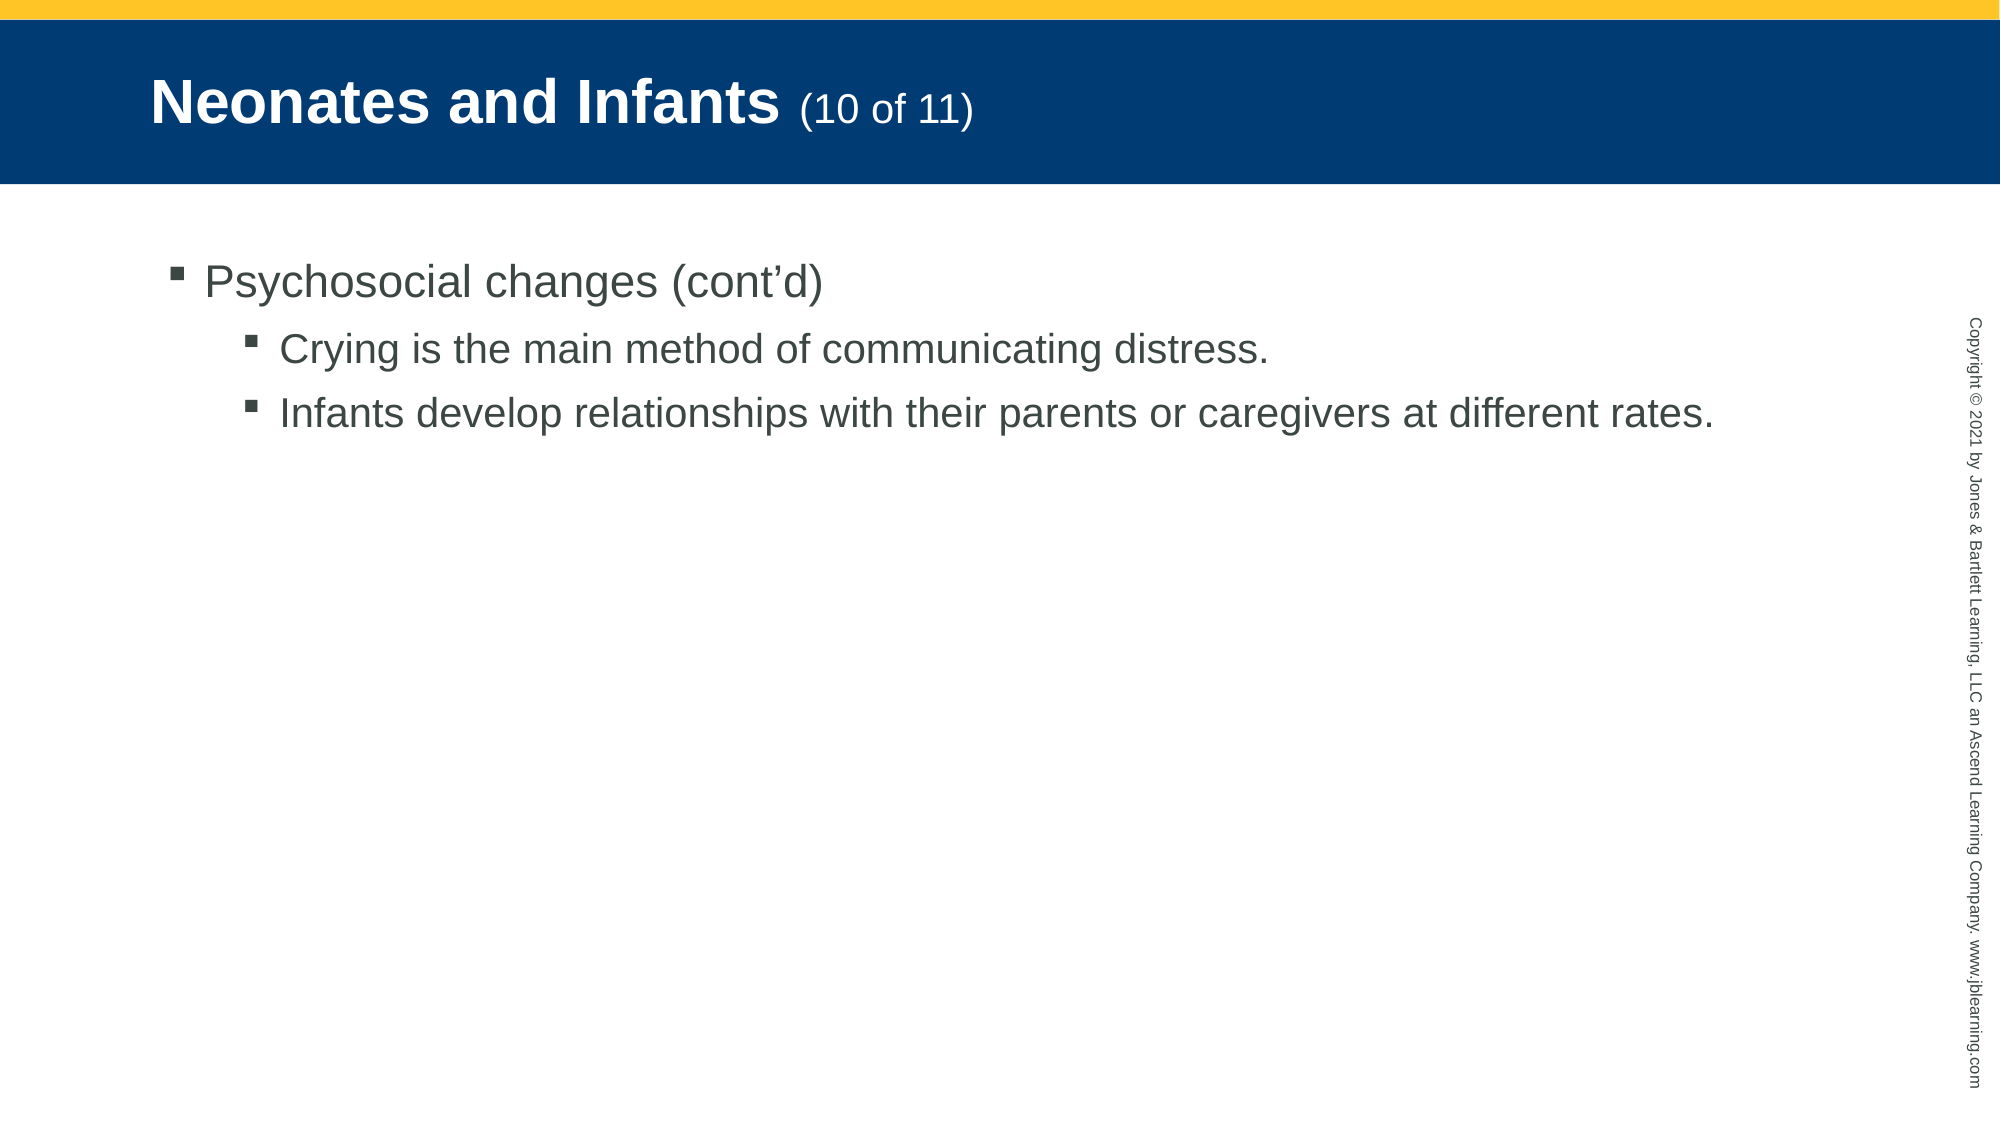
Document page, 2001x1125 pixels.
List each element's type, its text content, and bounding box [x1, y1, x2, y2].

title Neonates and Infants (10 of 11) [0, 19, 2000, 185]
list Psychosocial changes (cont’d) Crying is the main method of communicating distress. Infants develop relationships with their parents or caregivers at different rates. [151, 244, 1840, 1016]
